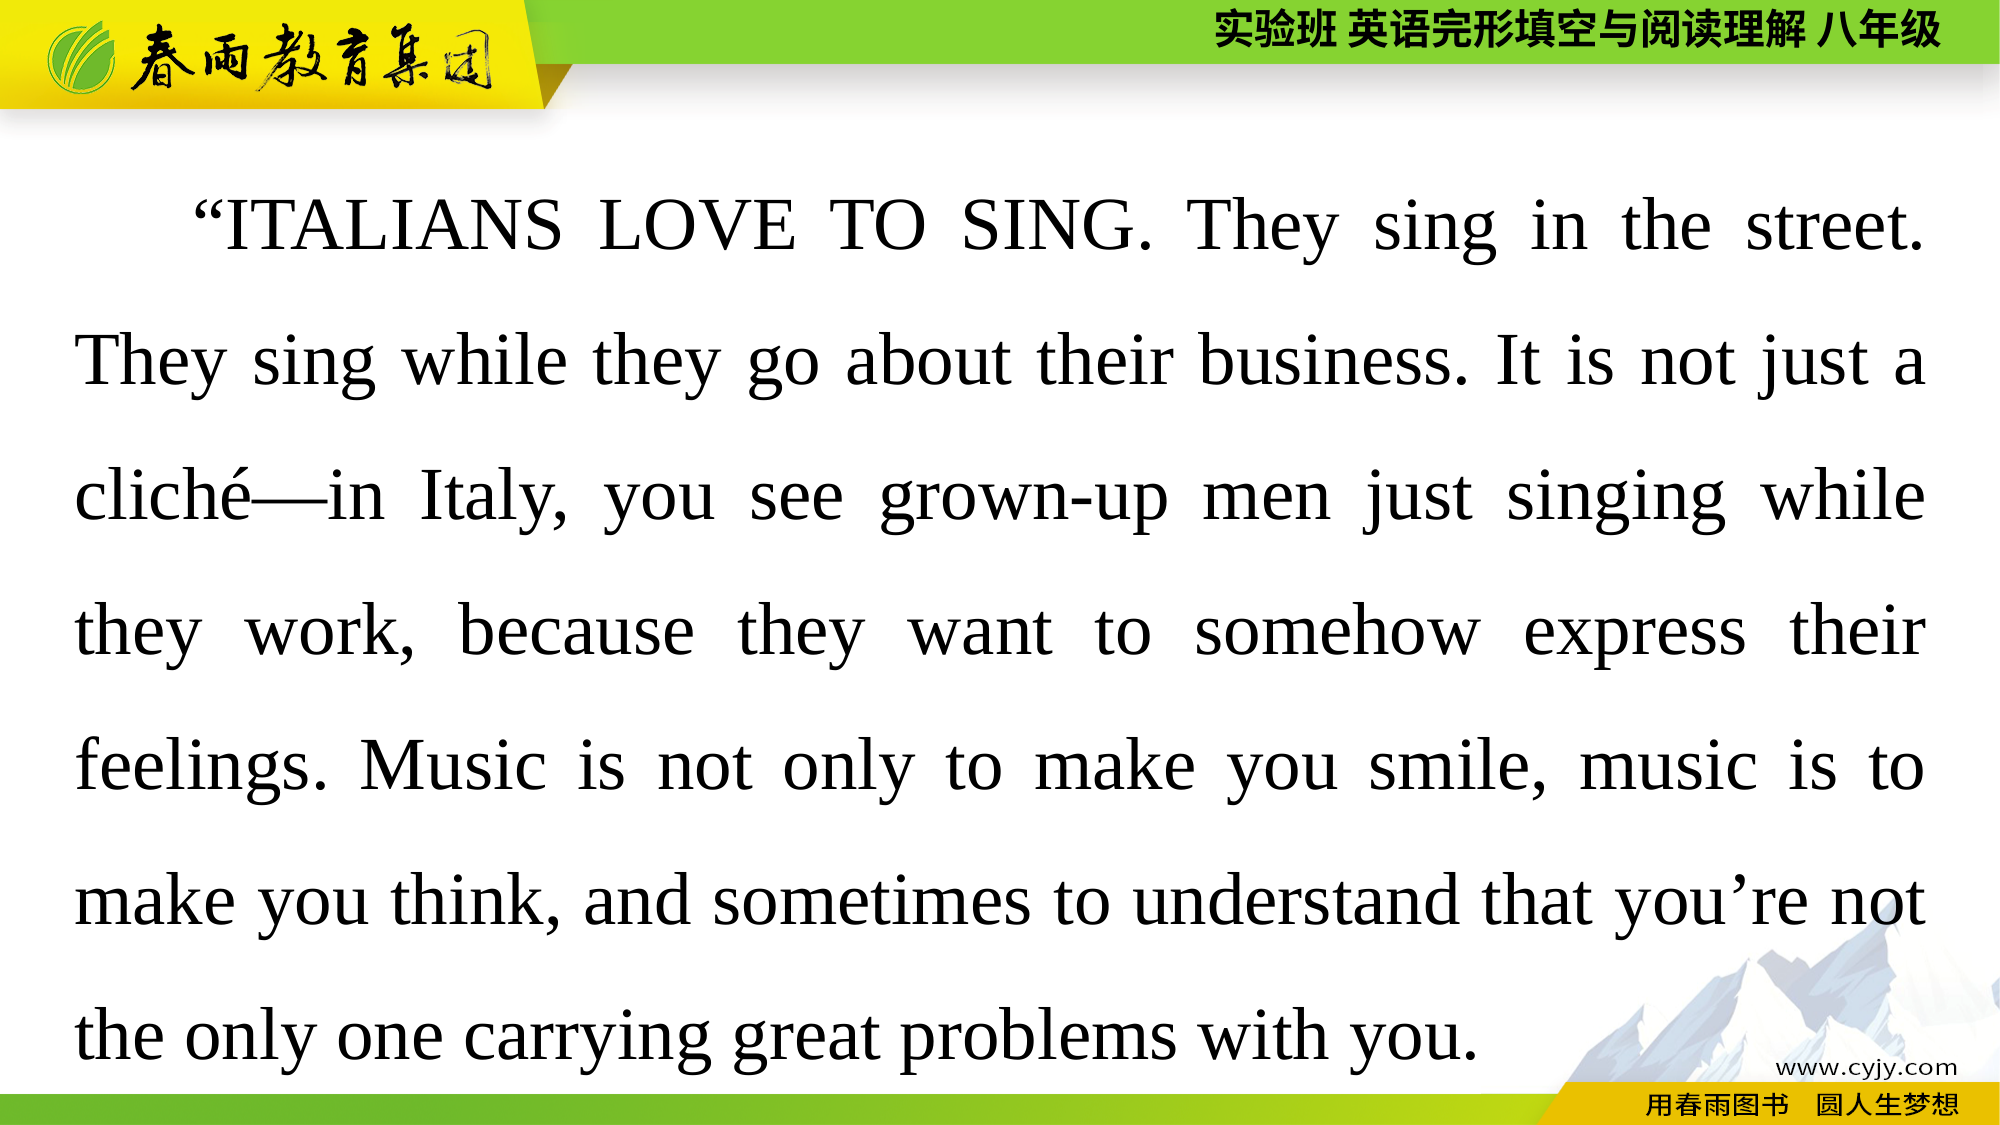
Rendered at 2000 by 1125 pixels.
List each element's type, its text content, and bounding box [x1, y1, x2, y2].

list “ITALIANS LOVE TO SING. They sing in the street. They sing while they go about their business. It is not just a cliché—in Italy, you see grown-up men just singing while they work, because they want to somehow express their feelings. Music is not only to make you smile, music is to make you think, and sometimes to understand that you’re not the only one carrying great problems with you. [59, 122, 1944, 1076]
picture [0, 0, 2000, 1125]
